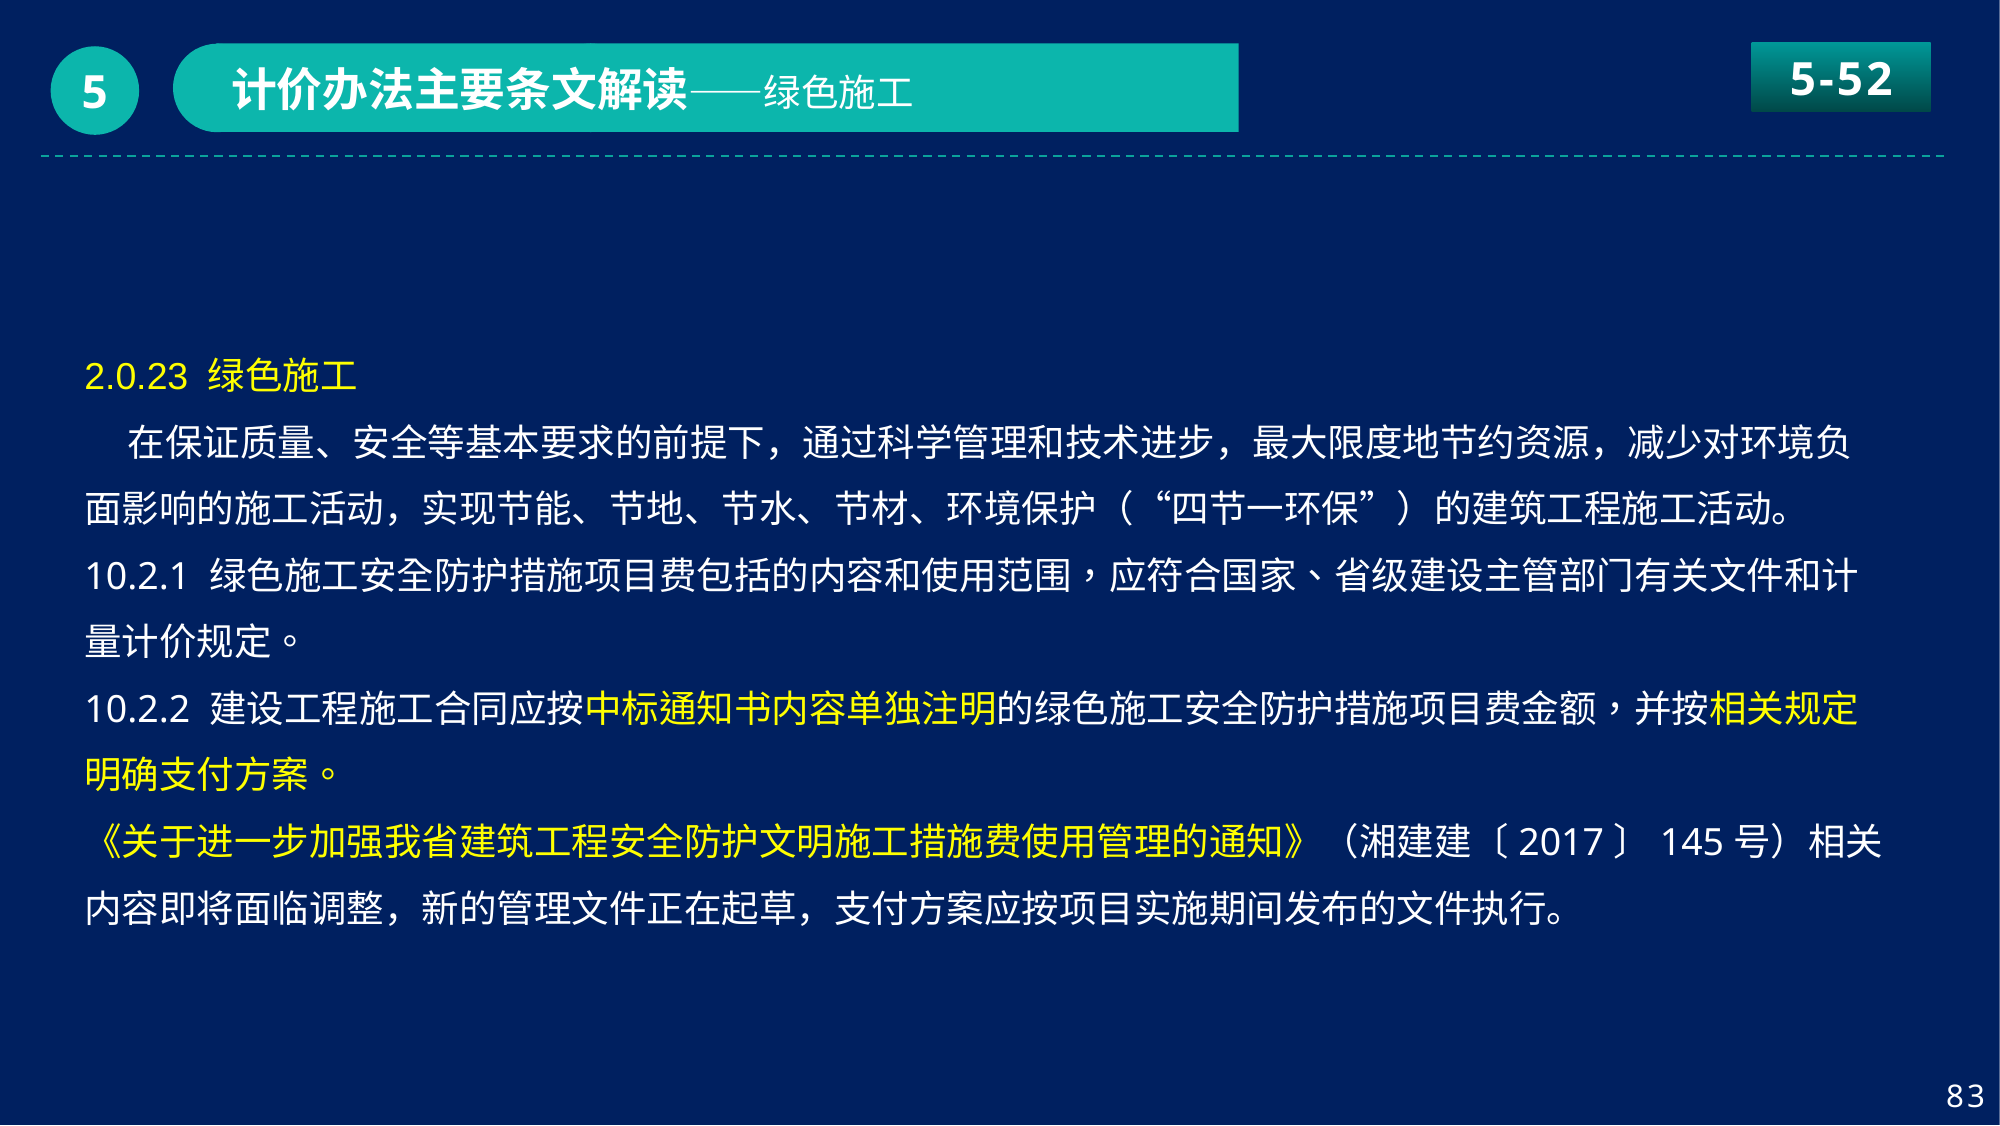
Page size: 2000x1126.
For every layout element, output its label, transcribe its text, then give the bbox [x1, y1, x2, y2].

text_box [40, 43, 1950, 157]
text_box 83 [1905, 1065, 2000, 1126]
text_box 2.0.23 绿色施工 在保证质量、安全等基本要求的前提下，通过科学管理和技术进步，最大限度地节约资源，减少对环境负面影响的施工活动，实现节能、节地、节水、节材、环境保护（“四节一环保”）的建筑工程施工活动。 10.2.1 绿色施工安全防护措施项目费包括的内容和使用范围，应符合国家、省级建设主管部门有关文件和计量计价规定。 10.2.2 建设工程施工合同应按中标通知书内容单独注明的绿色施工安全防护措施项目费金额，并按相关规定明确支付方案。 《关于进一步加强我省建筑工程安全防护文明施工措施费使用管理的通知》（湘建建〔2017〕145号）相关内容即将面临调整，新的管理文件正在起草，支付方案应按项目实施期间发布的文件执行。 [70, 323, 1898, 937]
